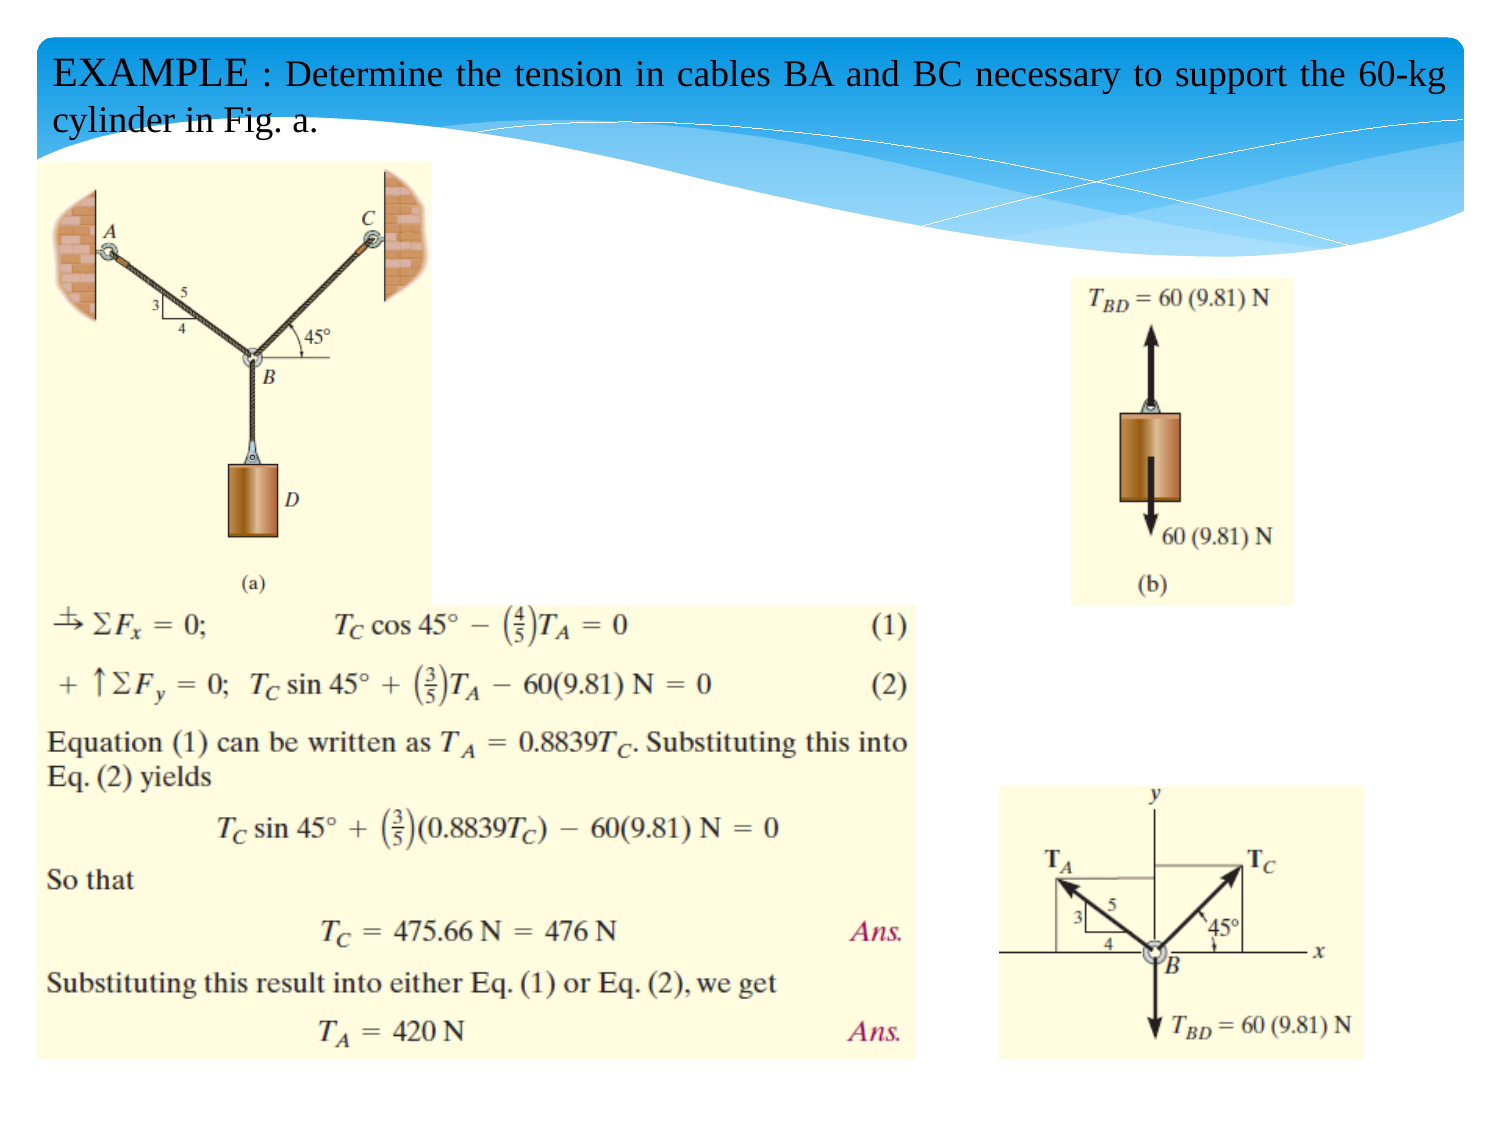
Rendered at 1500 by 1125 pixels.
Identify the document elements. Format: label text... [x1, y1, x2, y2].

picture [999, 786, 1365, 1061]
text_box EXAMPLE : Determine the tension in cables BA and BC necessary to support the 60-kg cylinder in Fig. a. [37, 37, 1463, 148]
picture [37, 162, 916, 1061]
picture [1071, 278, 1293, 606]
